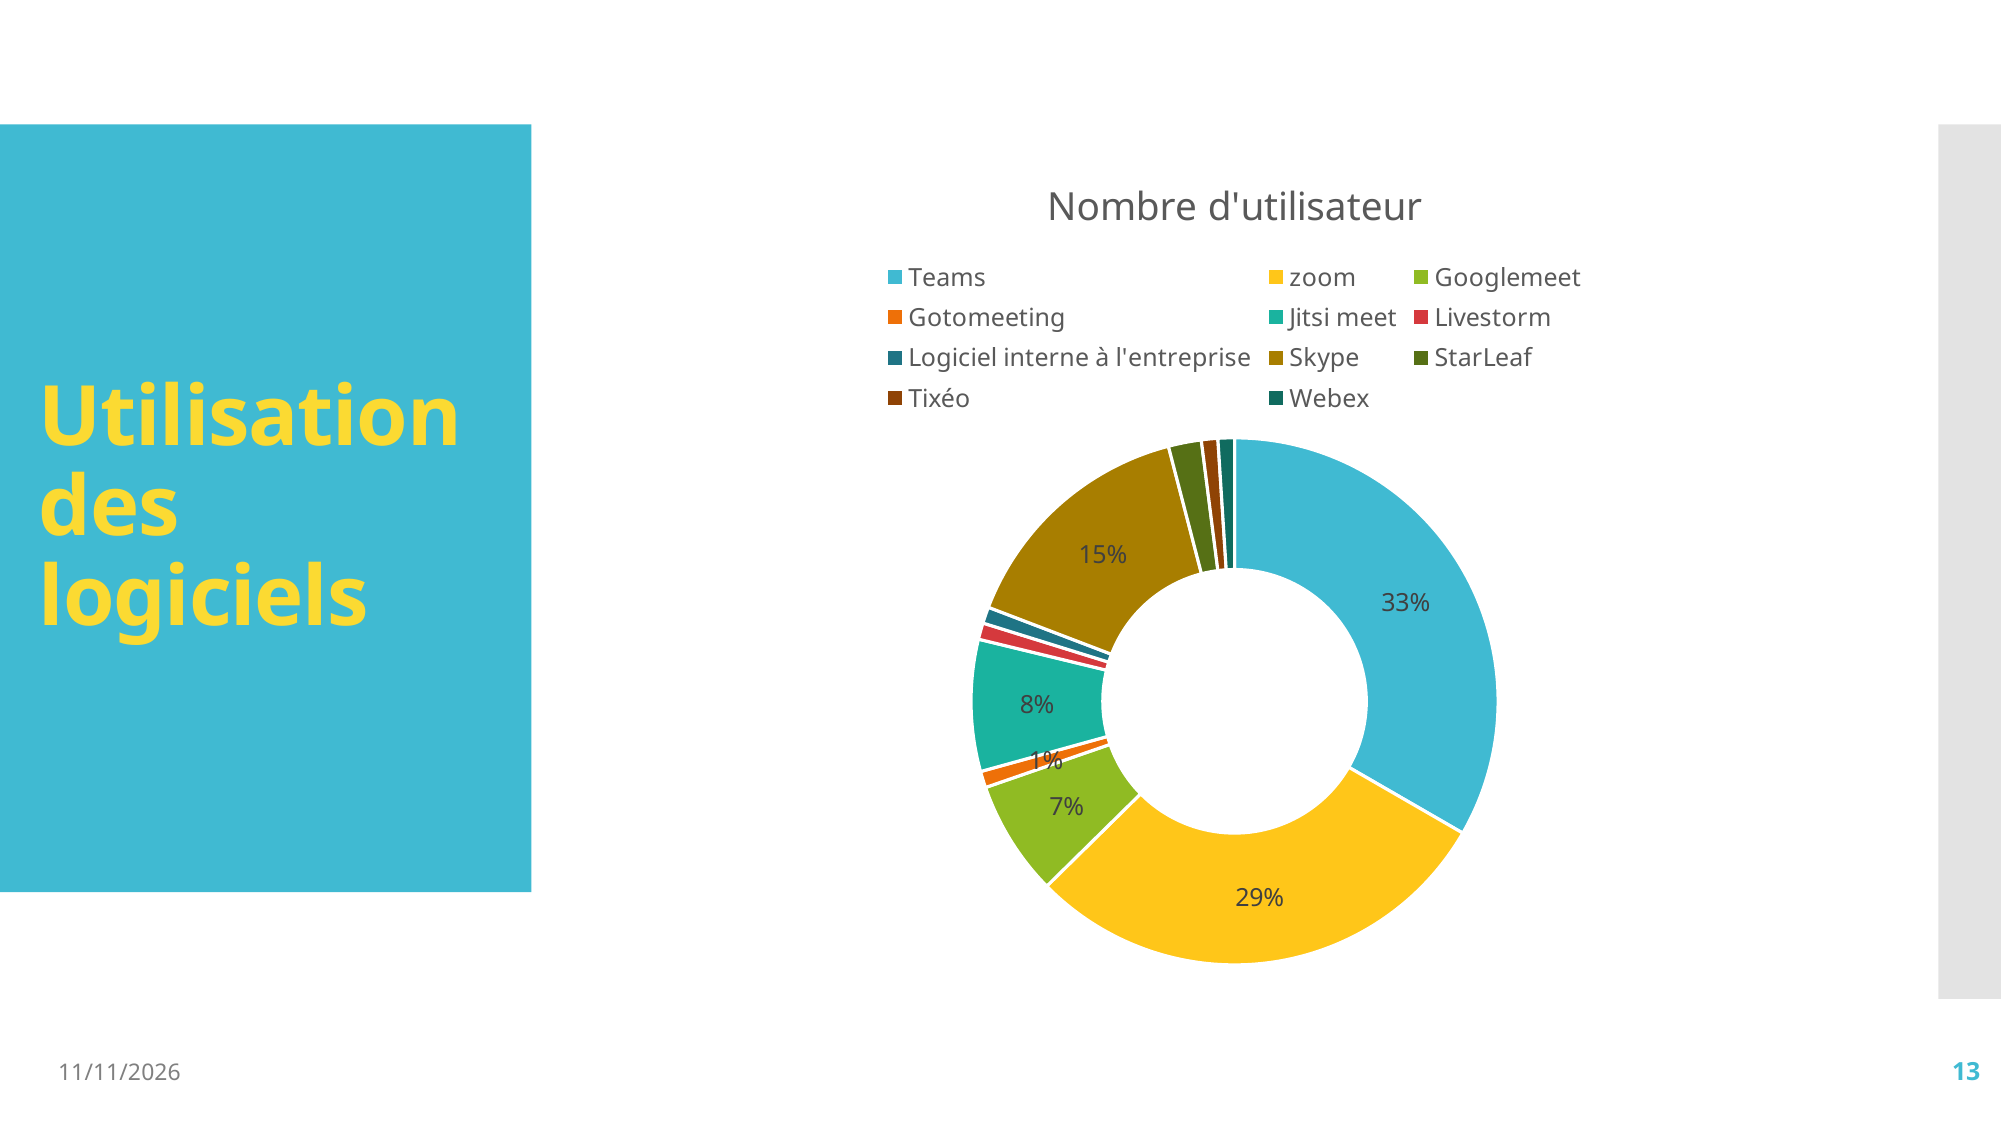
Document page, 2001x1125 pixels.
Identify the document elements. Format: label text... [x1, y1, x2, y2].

slide_number 13 [1744, 1042, 1996, 1103]
title Utilisation des logiciels [23, 130, 508, 886]
chart [634, 141, 1835, 982]
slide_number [43, 1042, 493, 1103]
